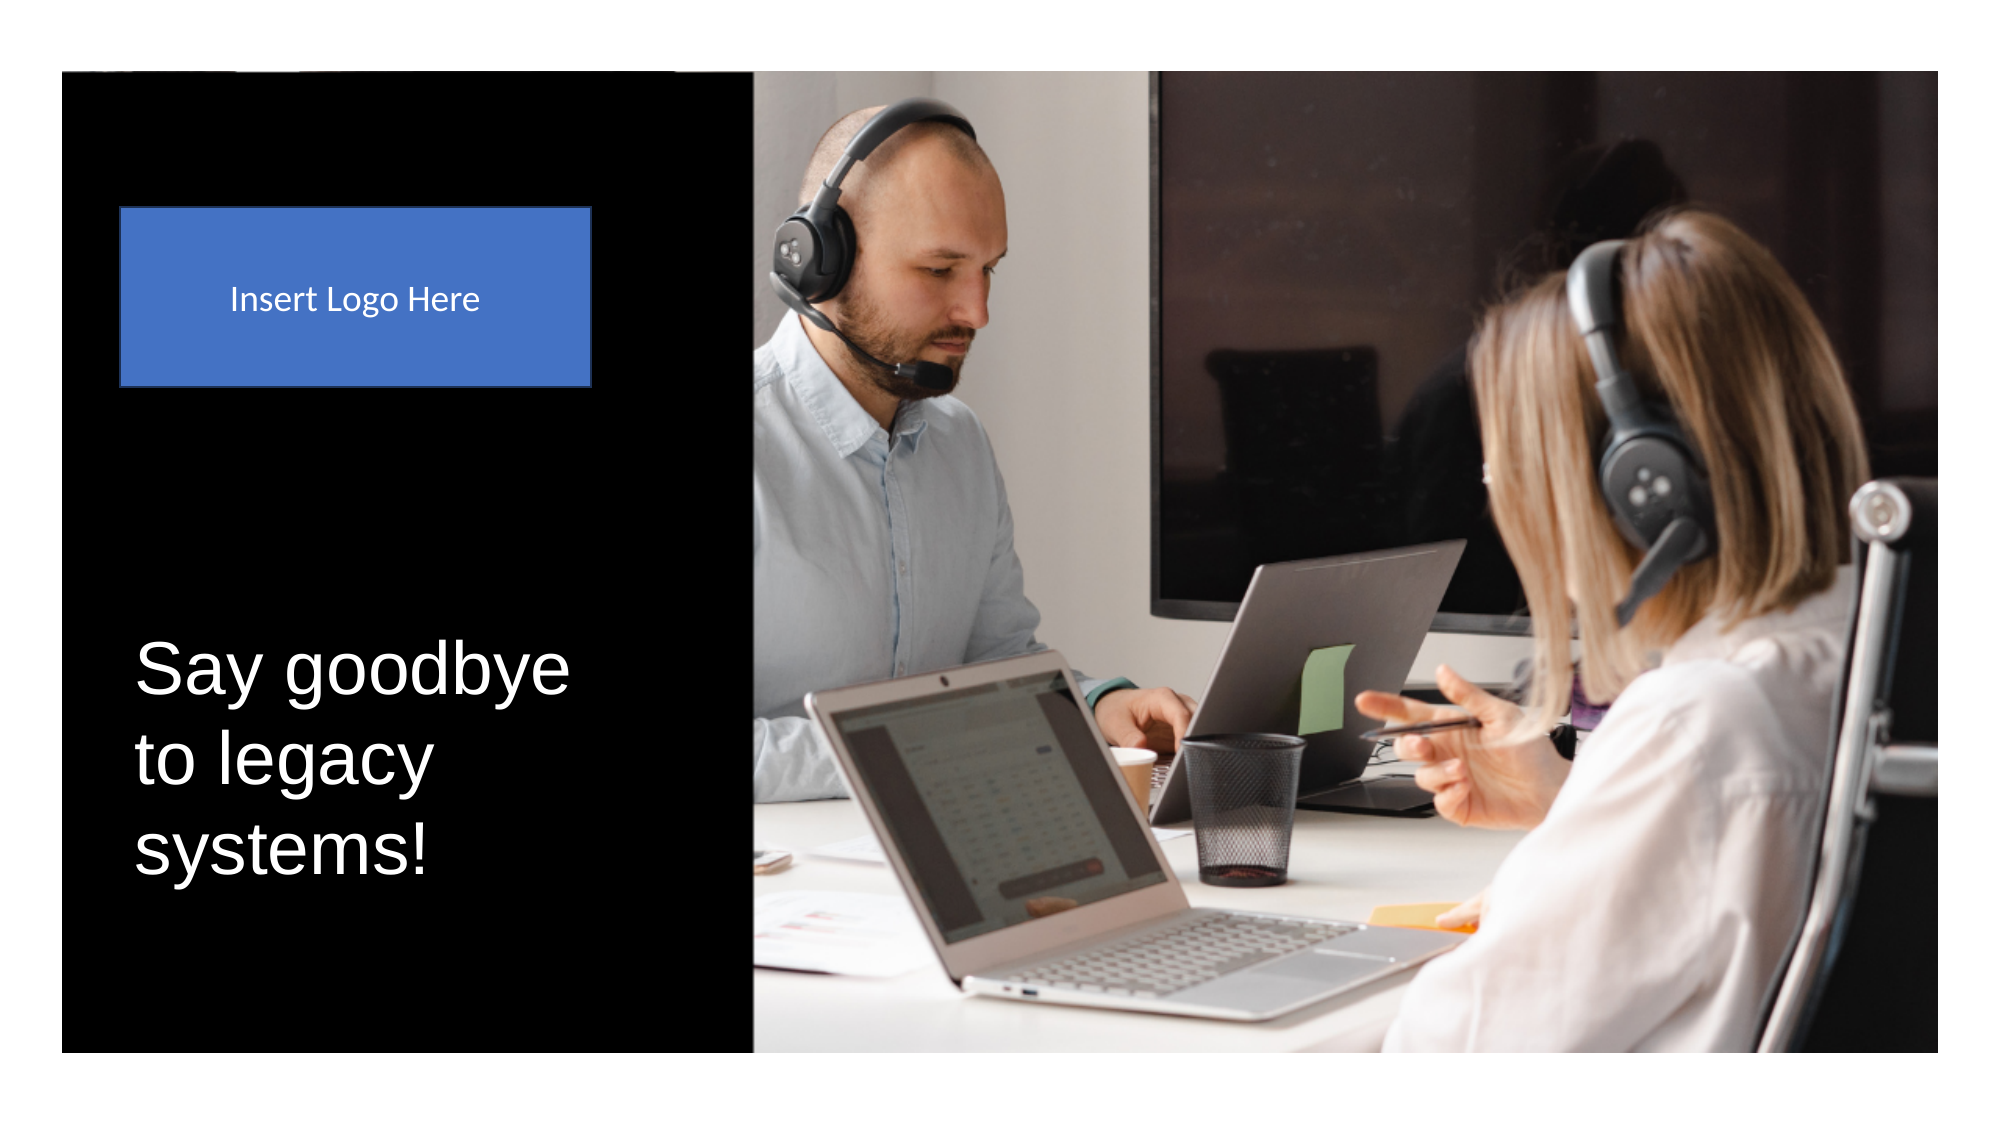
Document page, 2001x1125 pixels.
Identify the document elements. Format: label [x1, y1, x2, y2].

picture [62, 71, 1938, 1053]
